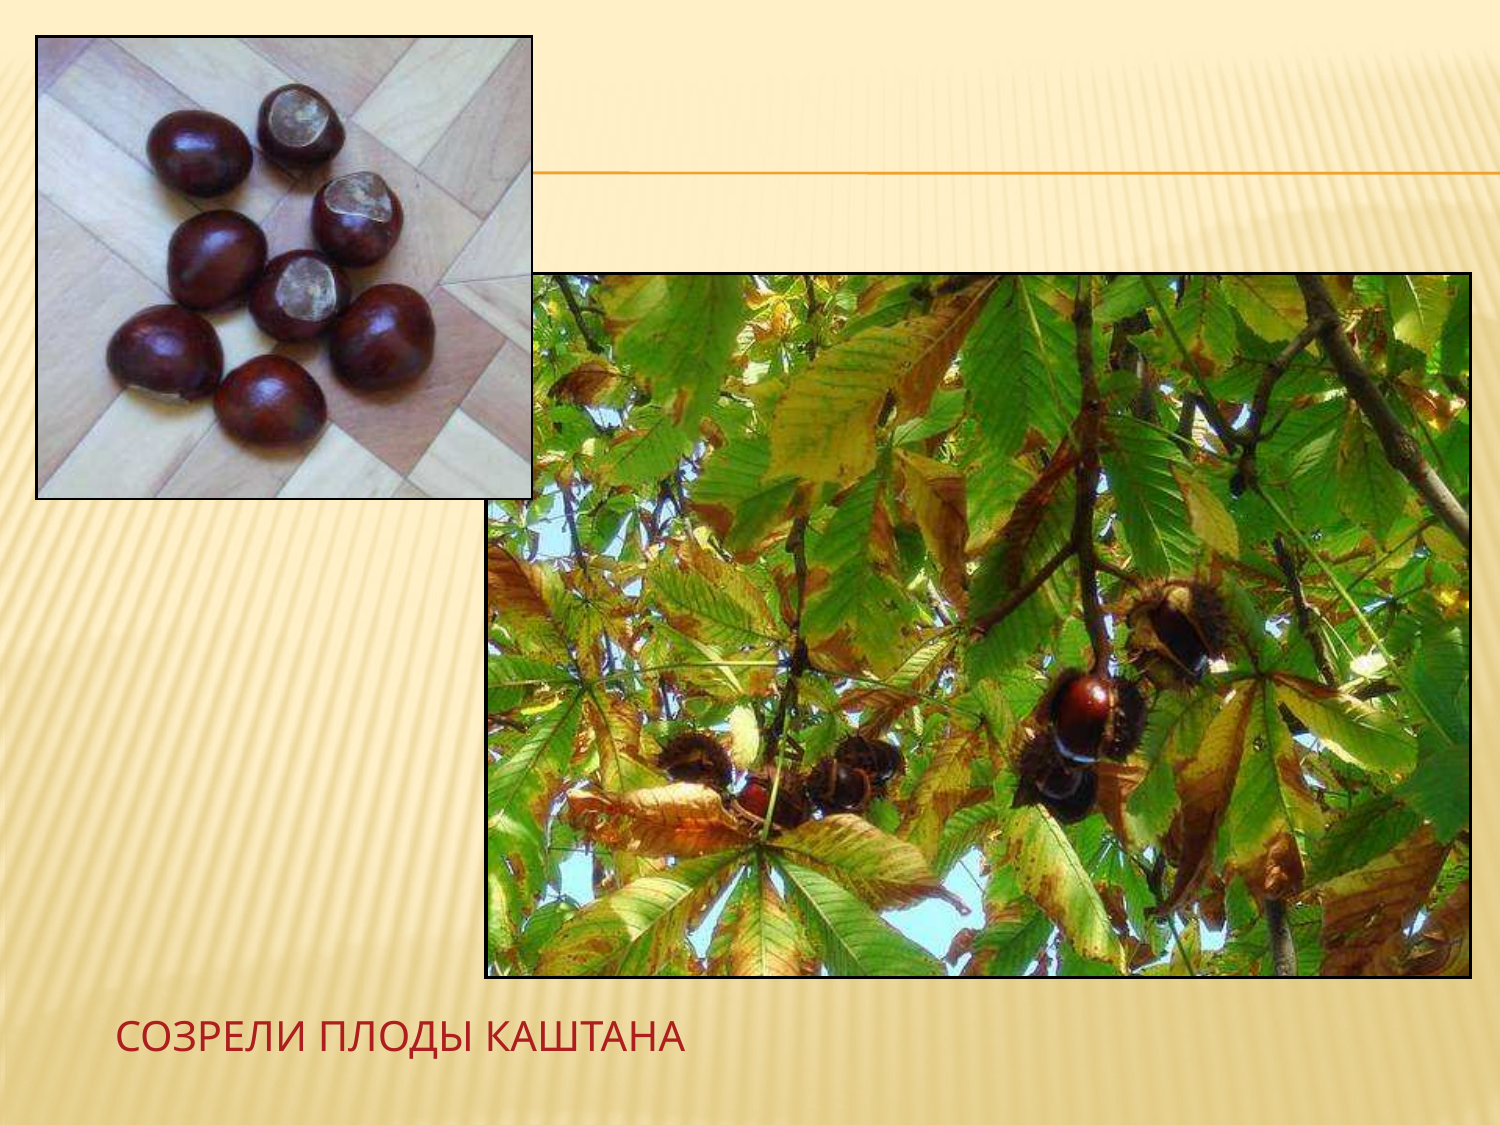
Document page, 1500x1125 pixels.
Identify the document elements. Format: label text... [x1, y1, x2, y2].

picture [37, 37, 1469, 977]
title Созрели плоды каштана [99, 987, 1450, 1083]
